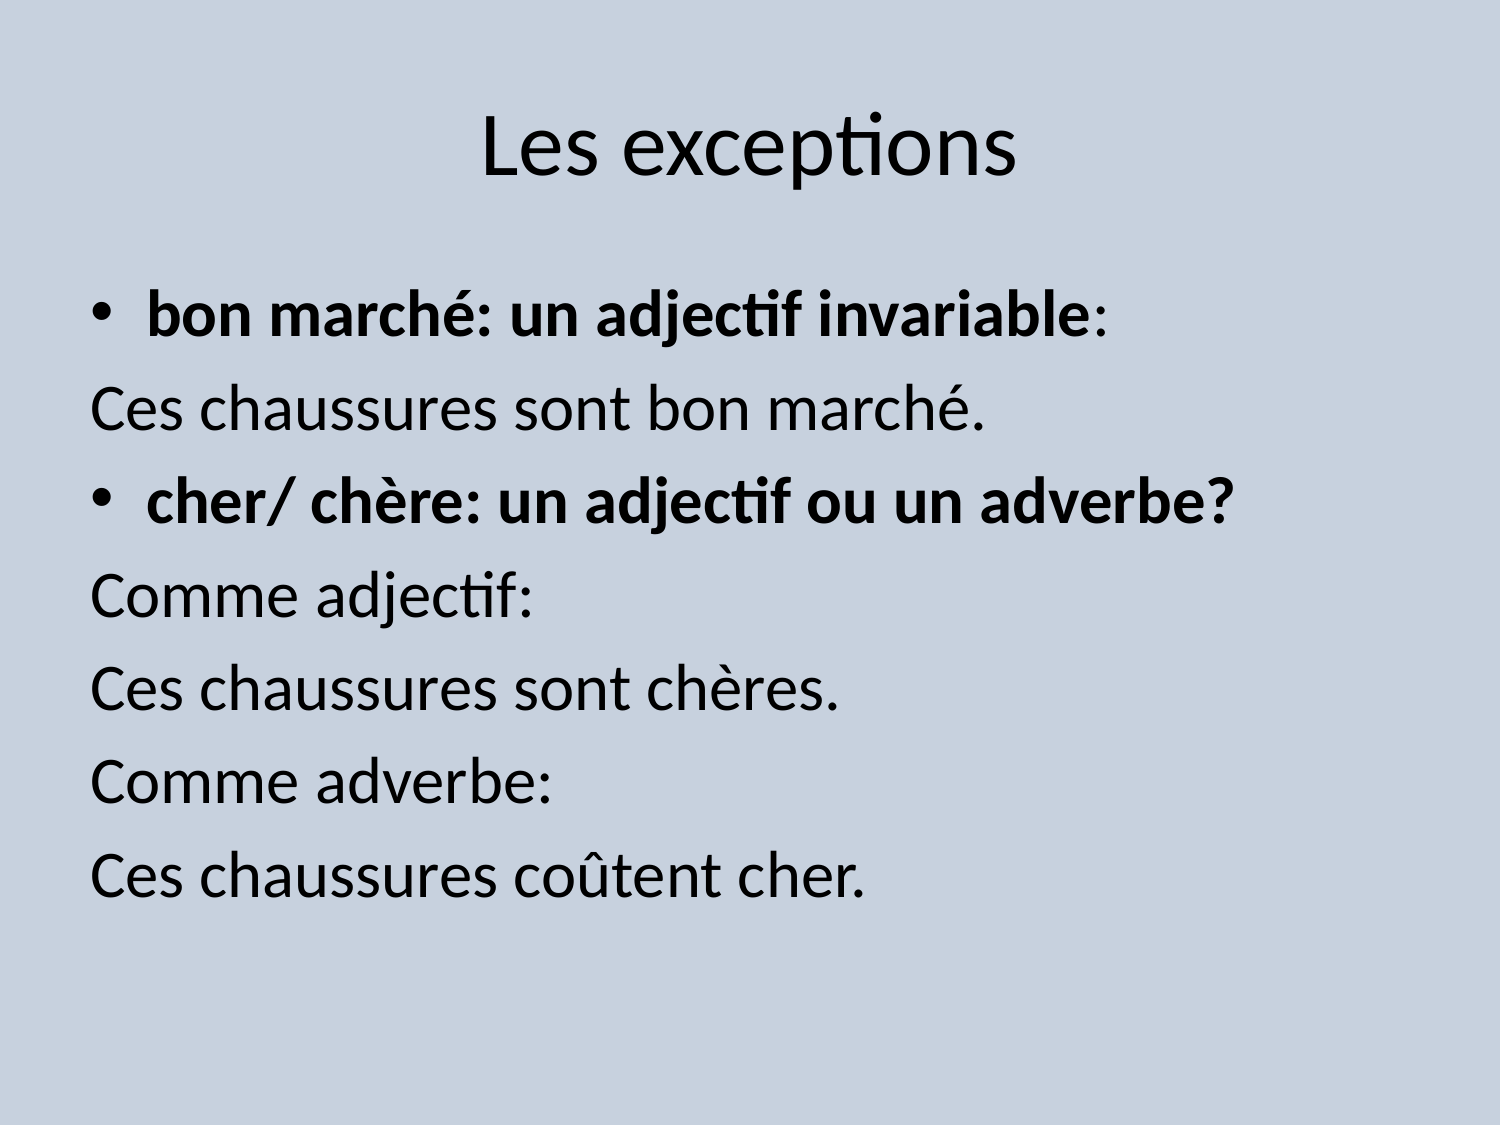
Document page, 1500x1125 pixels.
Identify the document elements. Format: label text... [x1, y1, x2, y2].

title Les exceptions [75, 45, 1425, 233]
list bon marché: un adjectif invariable: Ces chaussures sont bon marché. cher/ chère: un adjectif ou un adverbe? Comme adjectif: Ces chaussures sont chères. Comme adverbe: Ces chaussures coûtent cher. [75, 262, 1425, 1005]
